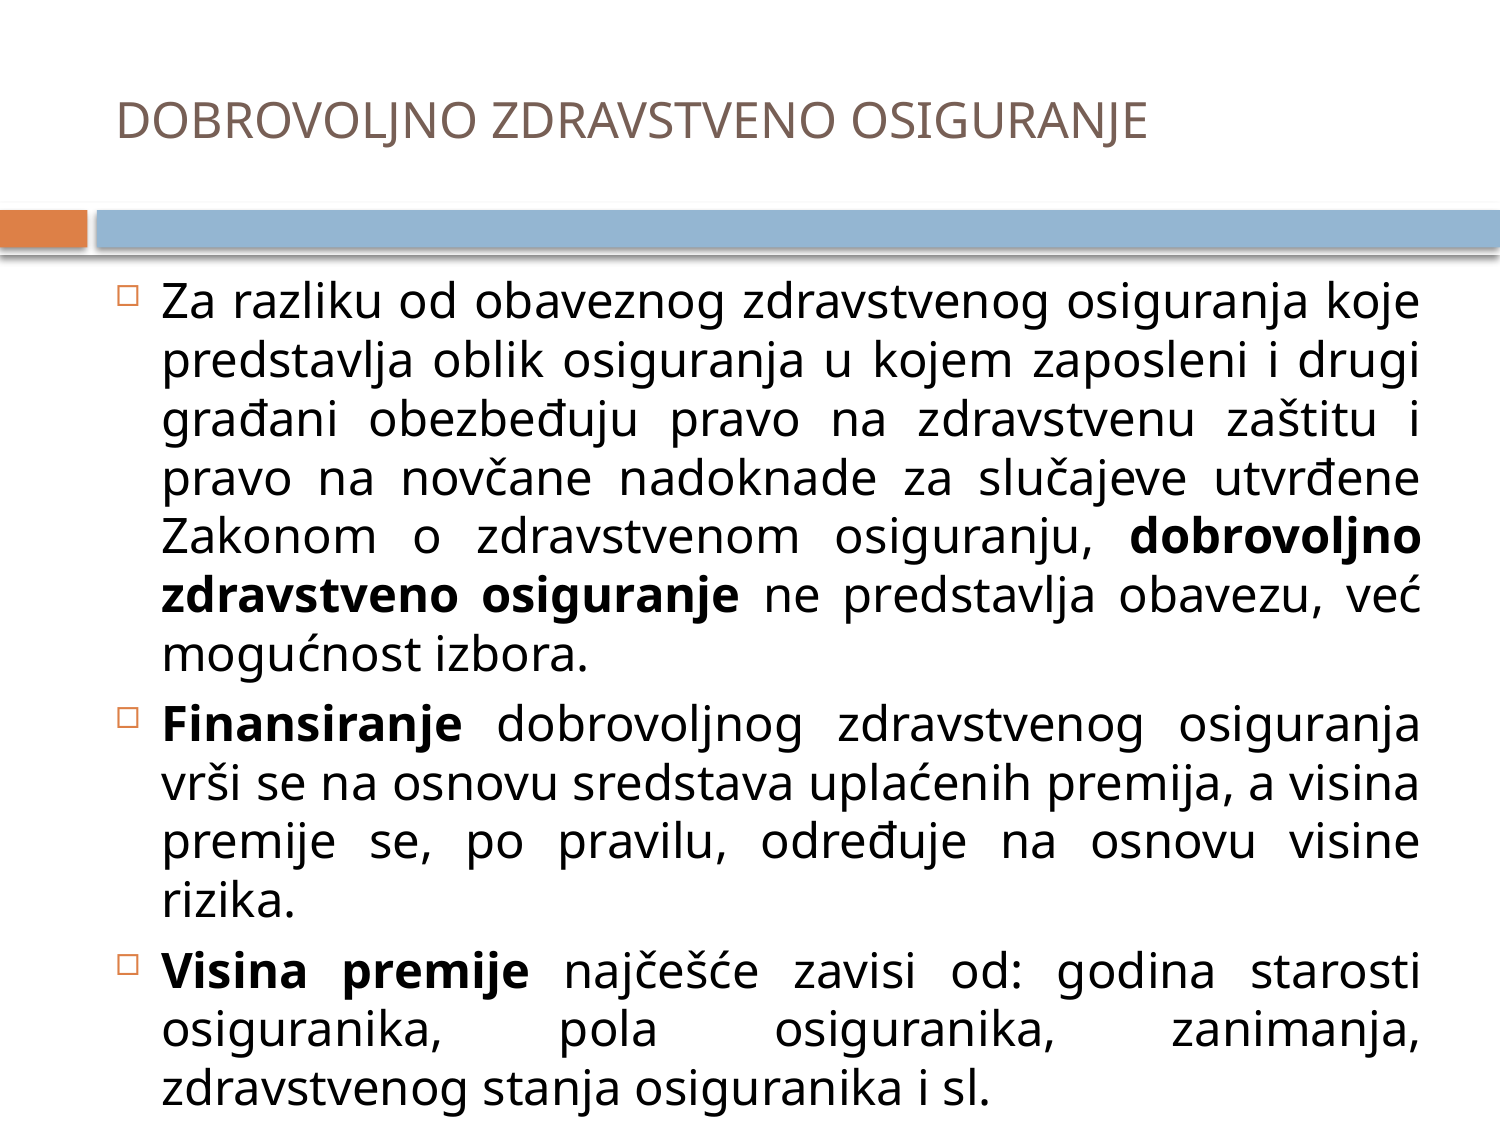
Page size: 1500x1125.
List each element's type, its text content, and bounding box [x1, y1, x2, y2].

title DOBROVOLJNO ZDRAVSTVENO OSIGURANJE [100, 37, 1438, 200]
list Za razliku od obaveznog zdravstvenog osiguranja koje predstavlja oblik osiguranja u kojem zaposleni i drugi građani obezbeđuju pravo na zdravstvenu zaštitu i pravo na novčane nadoknade za slučajeve utvrđene Zakonom o zdravstvenom osiguranju, dobrovoljno zdravstveno osiguranje ne predstavlja obavezu, već mogućnost izbora. Finansiranje dobrovoljnog zdravstvenog osiguranja vrši se na osnovu sredstava uplaćenih premija, a visina premije se, po pravilu, određuje na osnovu visine rizika. Visina premije najčešće zavisi od: godina starosti osiguranika, pola osiguranika, zanimanja, zdravstvenog stanja osiguranika i sl. [100, 262, 1438, 1125]
